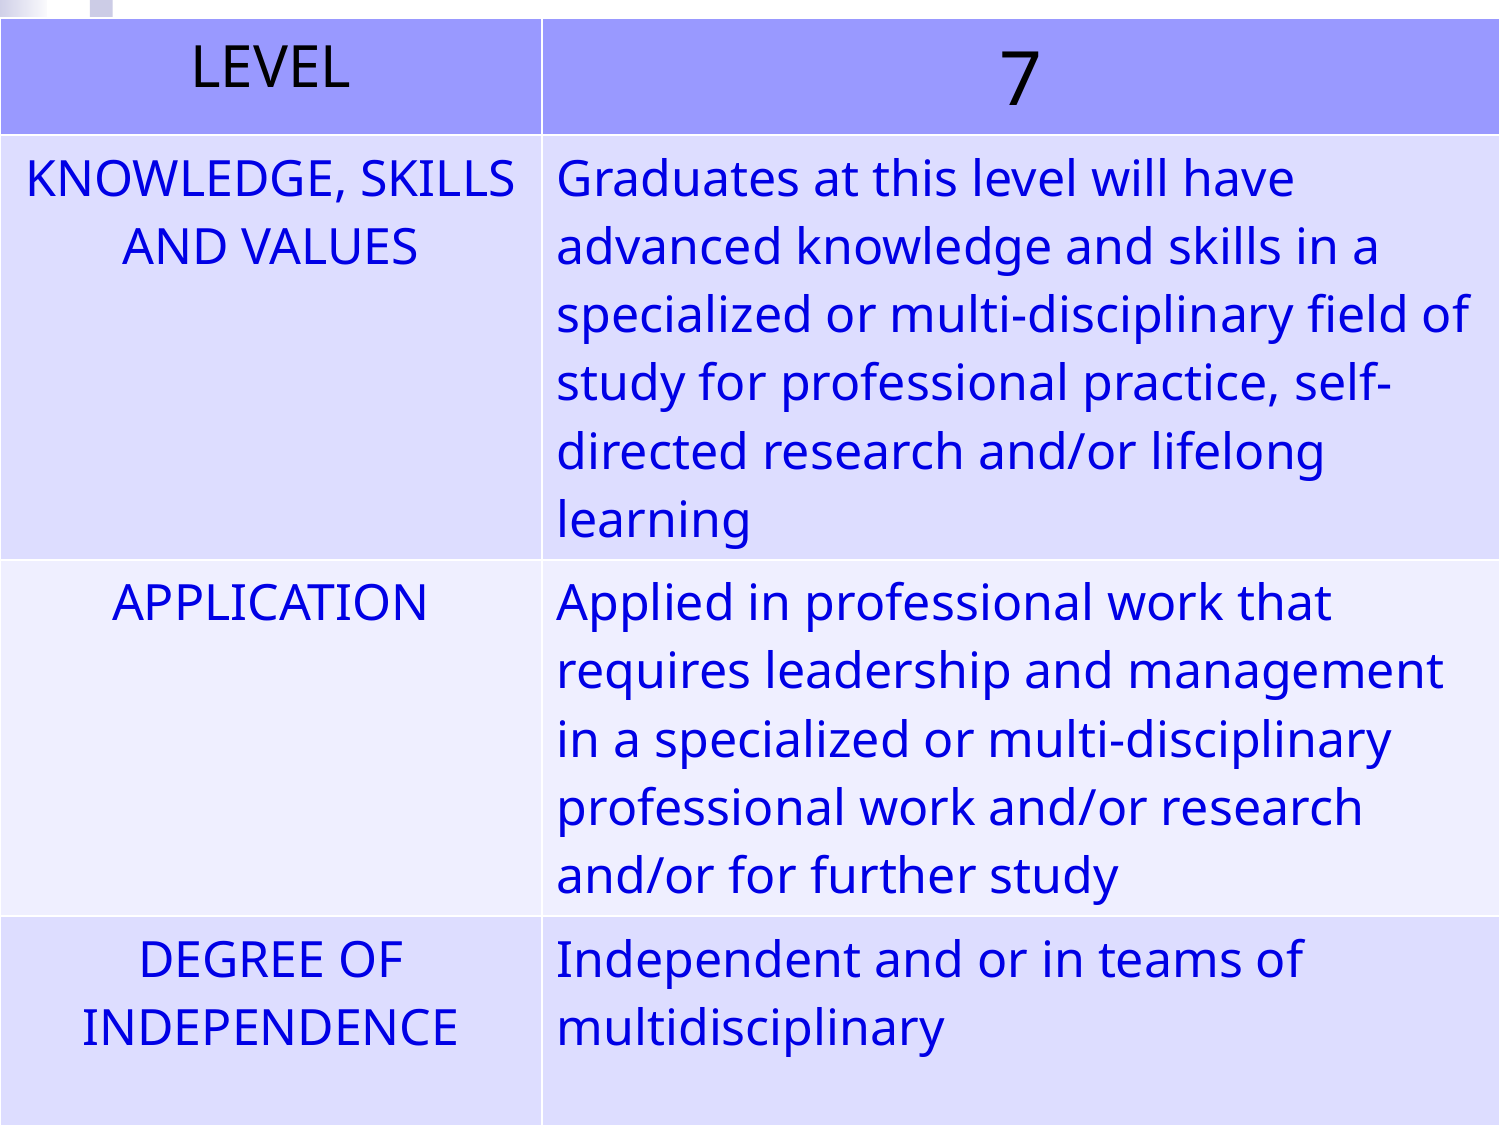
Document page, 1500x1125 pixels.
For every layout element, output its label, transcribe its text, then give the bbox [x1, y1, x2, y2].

table_cell APPLICATION [1, 561, 541, 915]
table_cell Independent and or in teams of multidisciplinary [543, 917, 1499, 1125]
table_cell Graduates at this level will have advanced knowledge and skills in a specialized or multi-disciplinary field of study for professional practice, self-directed research and/or lifelong learning [543, 136, 1499, 559]
table_cell DEGREE OF INDEPENDENCE [1, 917, 541, 1125]
table_header 7 [543, 19, 1499, 134]
table_header LEVEL [1, 19, 541, 134]
table_cell Applied in professional work that requires leadership and management in a specialized or multi-disciplinary professional work and/or research and/or for further study [543, 561, 1499, 915]
table_cell KNOWLEDGE, SKILLS AND VALUES [1, 136, 541, 559]
